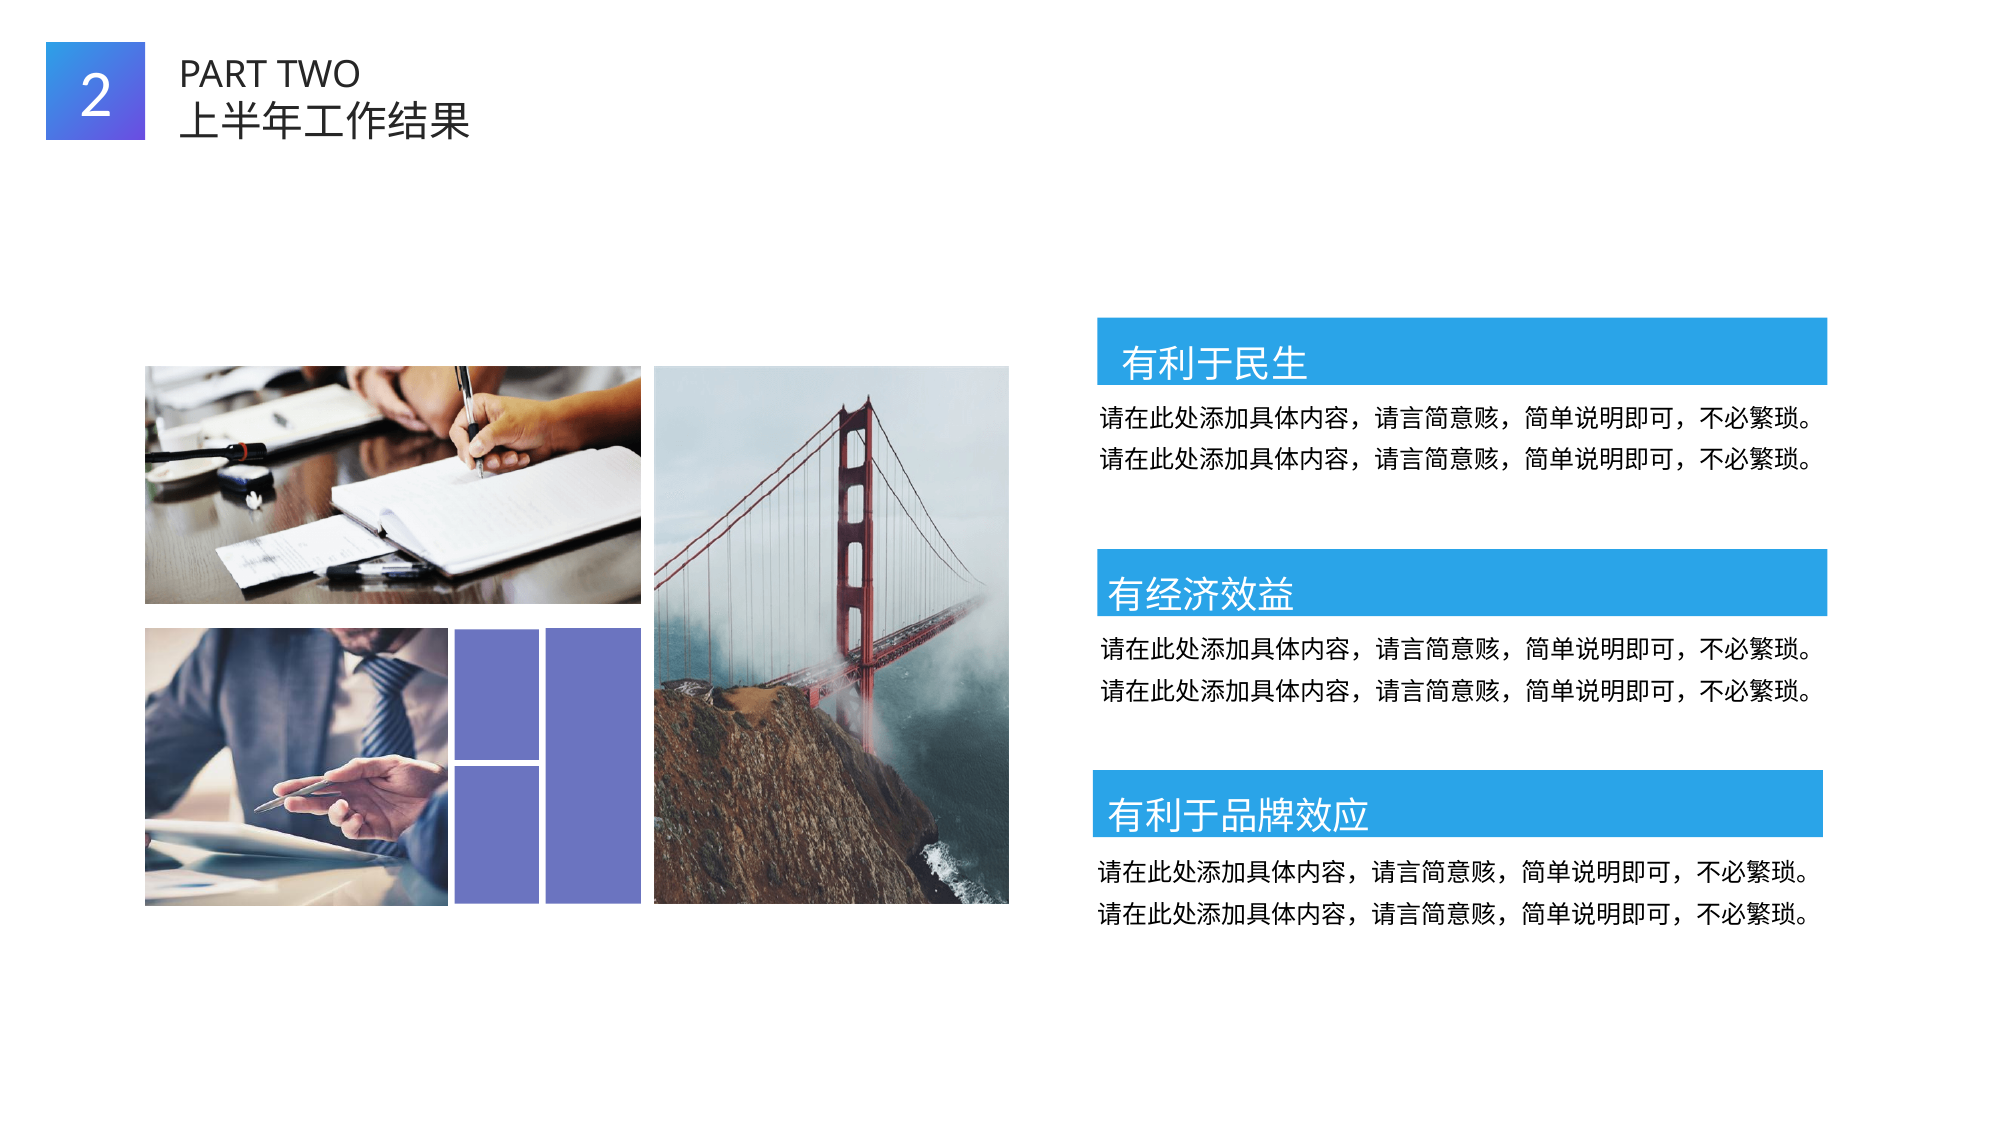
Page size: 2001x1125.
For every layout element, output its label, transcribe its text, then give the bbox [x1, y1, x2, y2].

text_box 请在此处添加具体内容，请言简意赅，简单说明即可，不必繁琐。请在此处添加具体内容，请言简意赅，简单说明即可，不必繁琐。 [1085, 614, 1843, 752]
picture [145, 366, 641, 604]
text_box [1092, 761, 1823, 846]
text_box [1092, 541, 1828, 625]
picture [654, 366, 1009, 904]
picture [145, 628, 448, 906]
text_box [454, 765, 540, 905]
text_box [1097, 309, 1828, 393]
text_box [545, 627, 642, 905]
text_box 请在此处添加具体内容，请言简意赅，简单说明即可，不必繁琐。请在此处添加具体内容，请言简意赅，简单说明即可，不必繁琐。 [1084, 382, 1839, 520]
text_box 请在此处添加具体内容，请言简意赅，简单说明即可，不必繁琐。请在此处添加具体内容，请言简意赅，简单说明即可，不必繁琐。 [1082, 837, 1840, 975]
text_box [46, 42, 516, 153]
text_box [454, 628, 540, 761]
